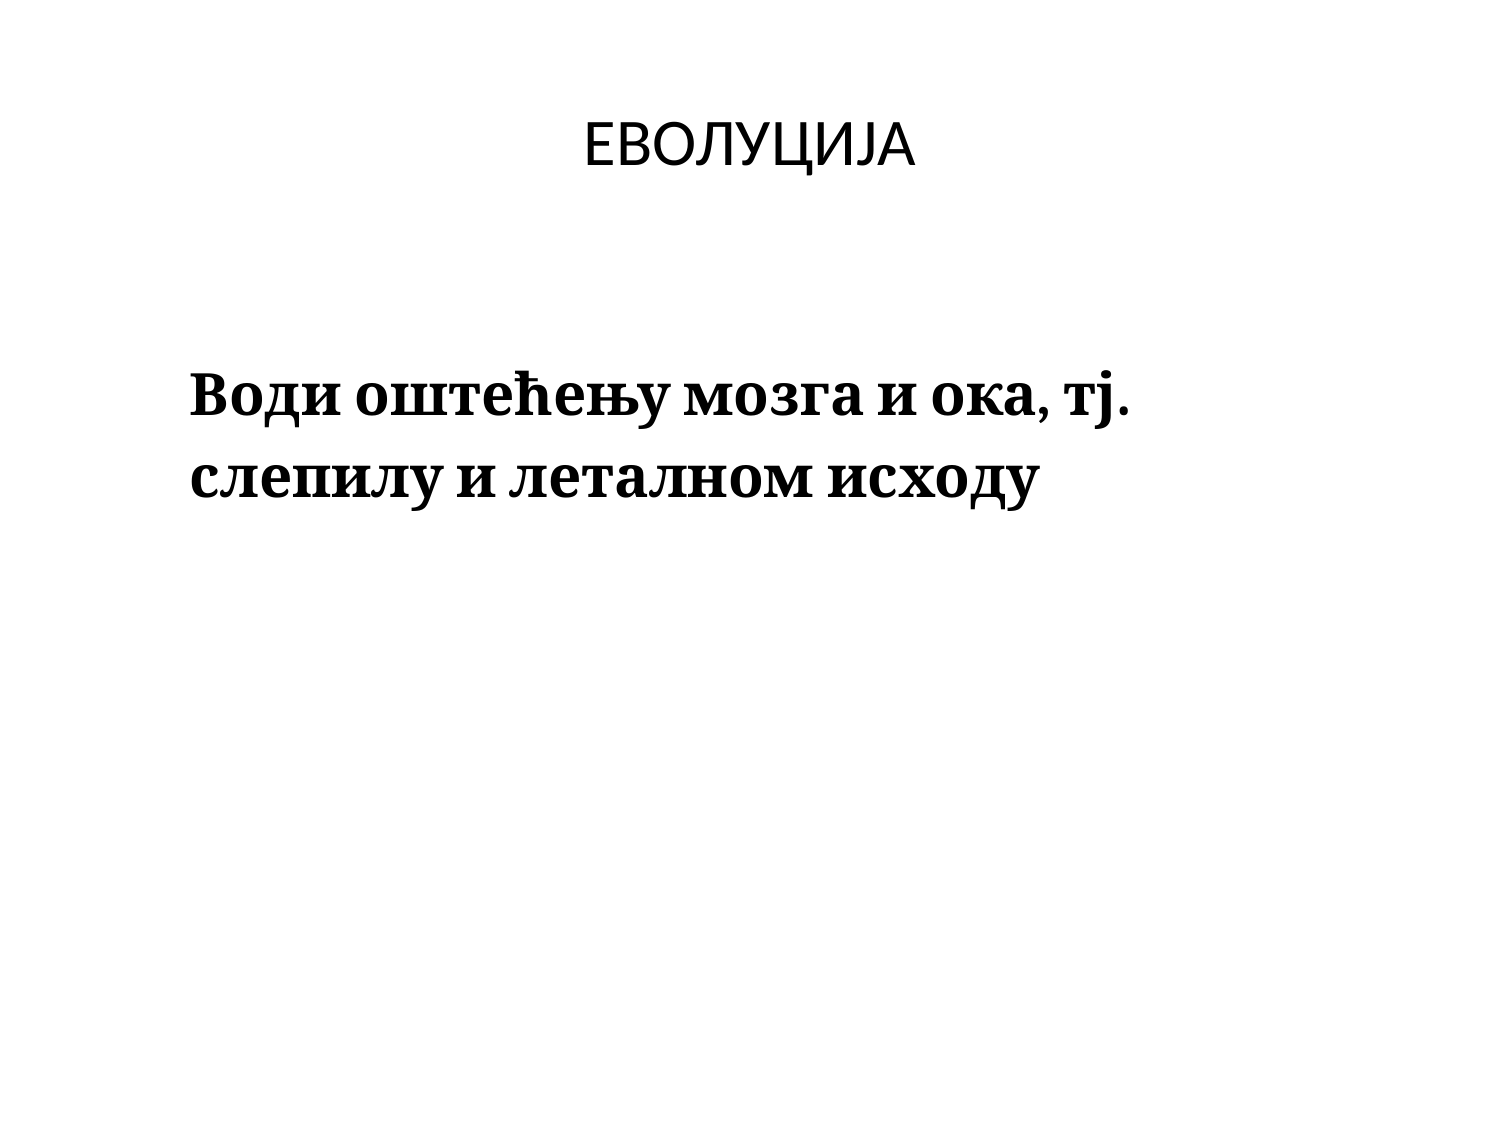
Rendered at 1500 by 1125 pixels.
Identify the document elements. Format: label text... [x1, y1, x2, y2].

list Води оштећењу мозга и ока, тј. слепилу и леталном исходу [174, 349, 1294, 1125]
title ЕВОЛУЦИЈА [75, 45, 1425, 233]
